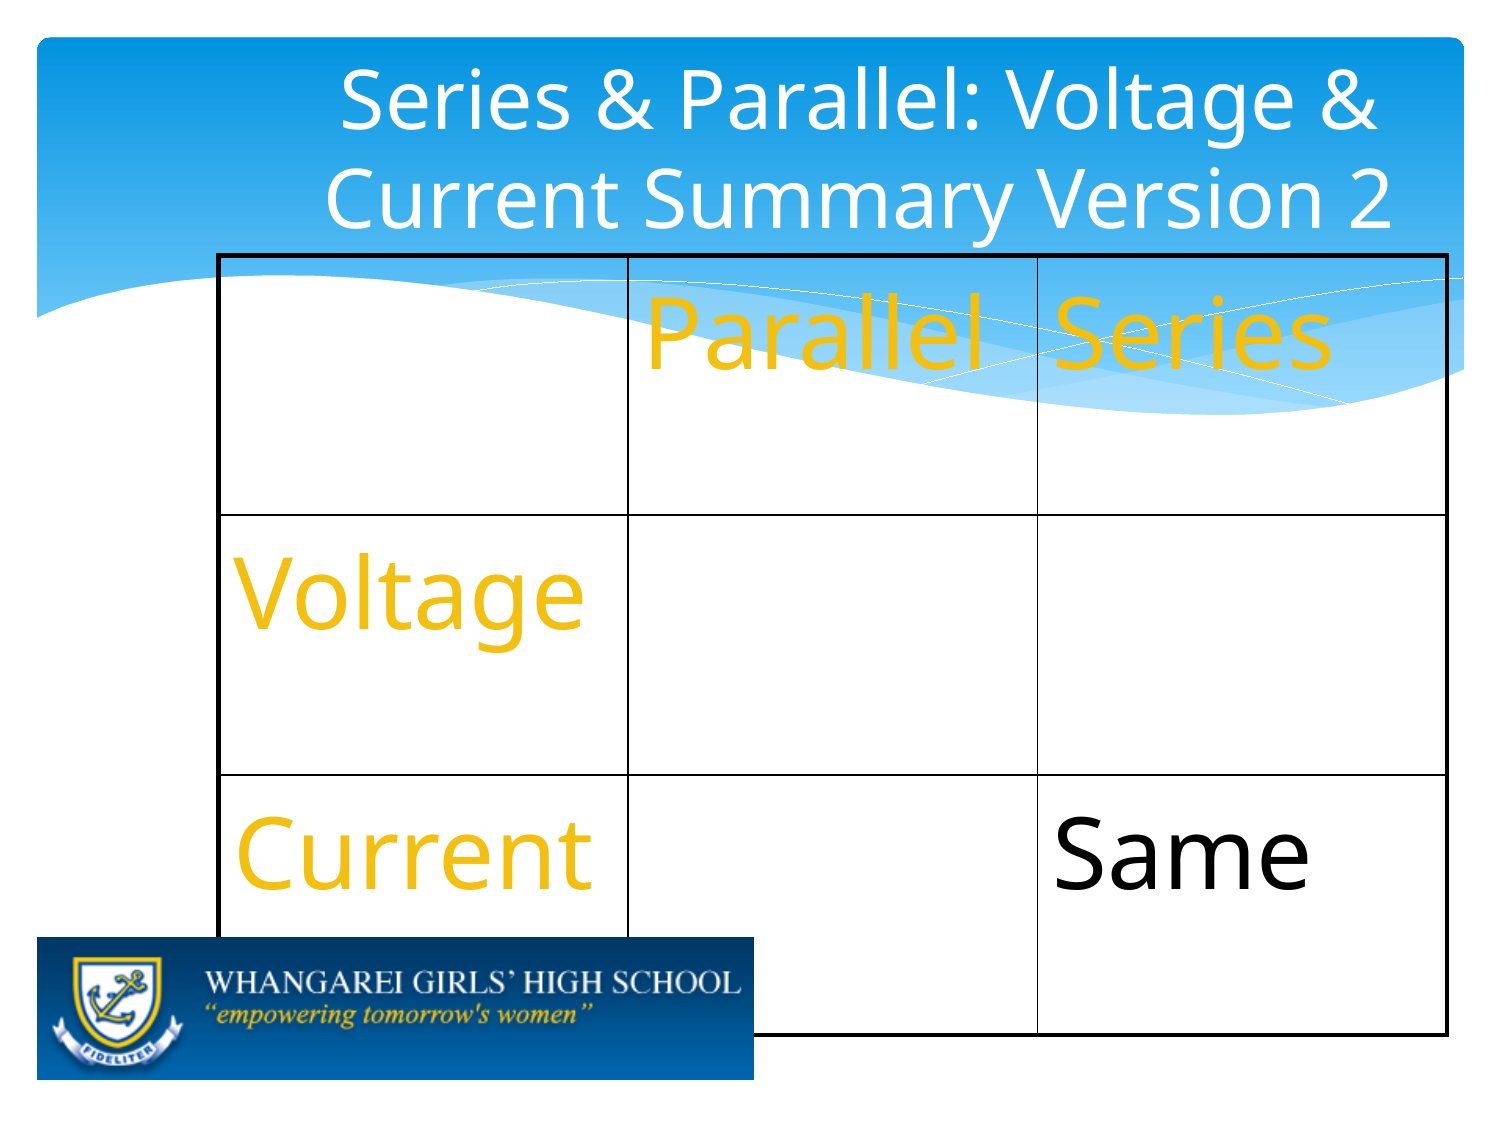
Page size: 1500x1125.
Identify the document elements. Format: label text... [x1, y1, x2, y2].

table_cell [629, 516, 1037, 774]
table_cell Same [1038, 776, 1445, 1033]
table_cell [1038, 516, 1445, 774]
title Series & Parallel: Voltage & Current Summary Version 2 [253, 37, 1466, 255]
table_cell Current [221, 776, 627, 935]
table_header Parallel [629, 258, 1037, 514]
table_cell Voltage [221, 516, 627, 774]
picture [37, 937, 754, 1080]
table_header Series [1038, 258, 1445, 514]
table_header [221, 258, 627, 514]
table_cell [629, 776, 1037, 1033]
